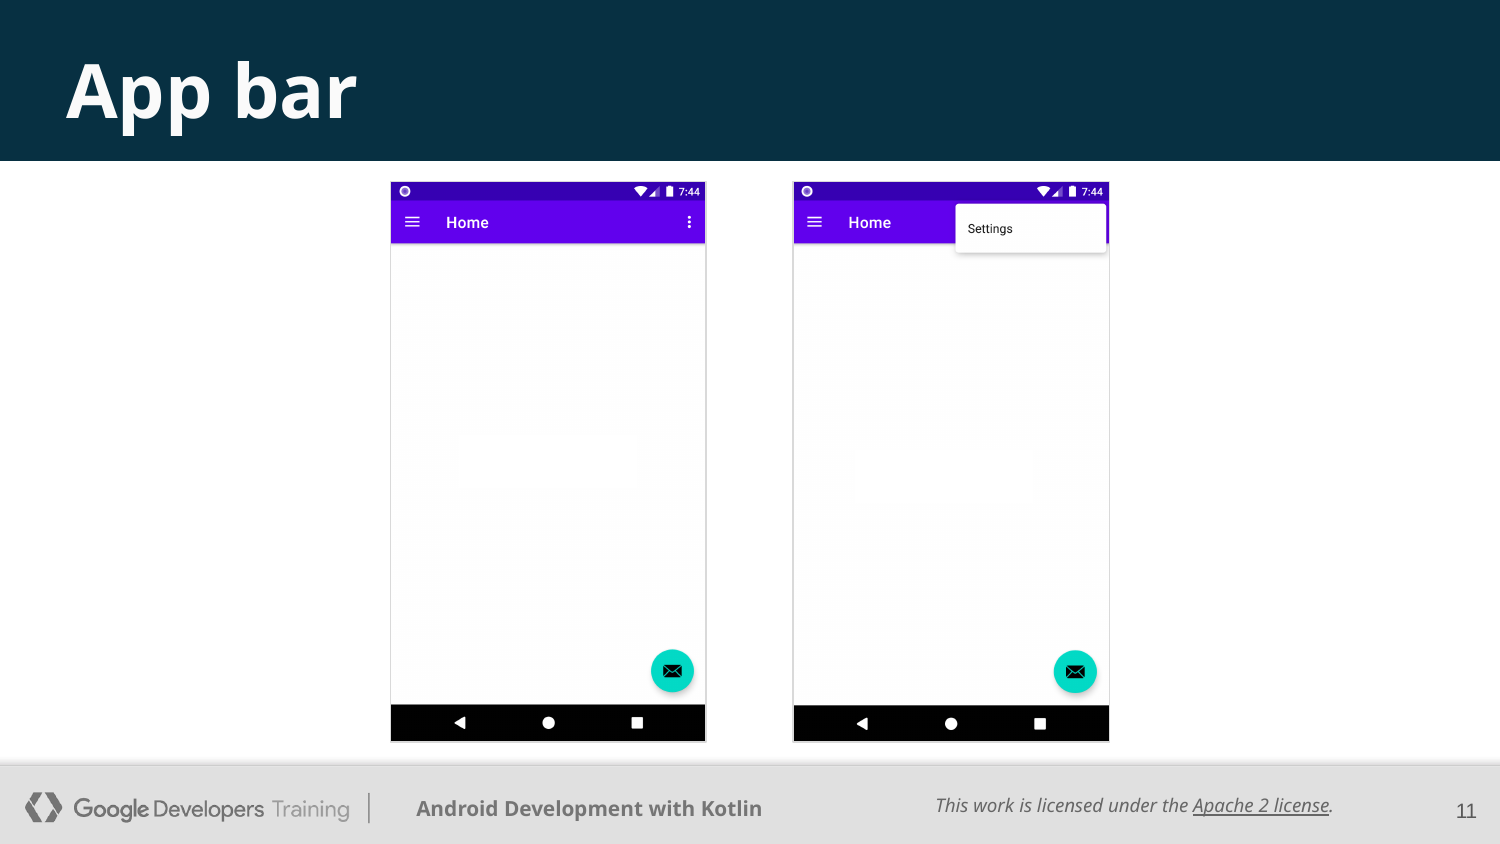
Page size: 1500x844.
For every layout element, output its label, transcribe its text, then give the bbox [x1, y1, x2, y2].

slide_number ‹#› [1402, 777, 1493, 842]
picture [0, 161, 1500, 844]
title App bar [51, 28, 1449, 122]
